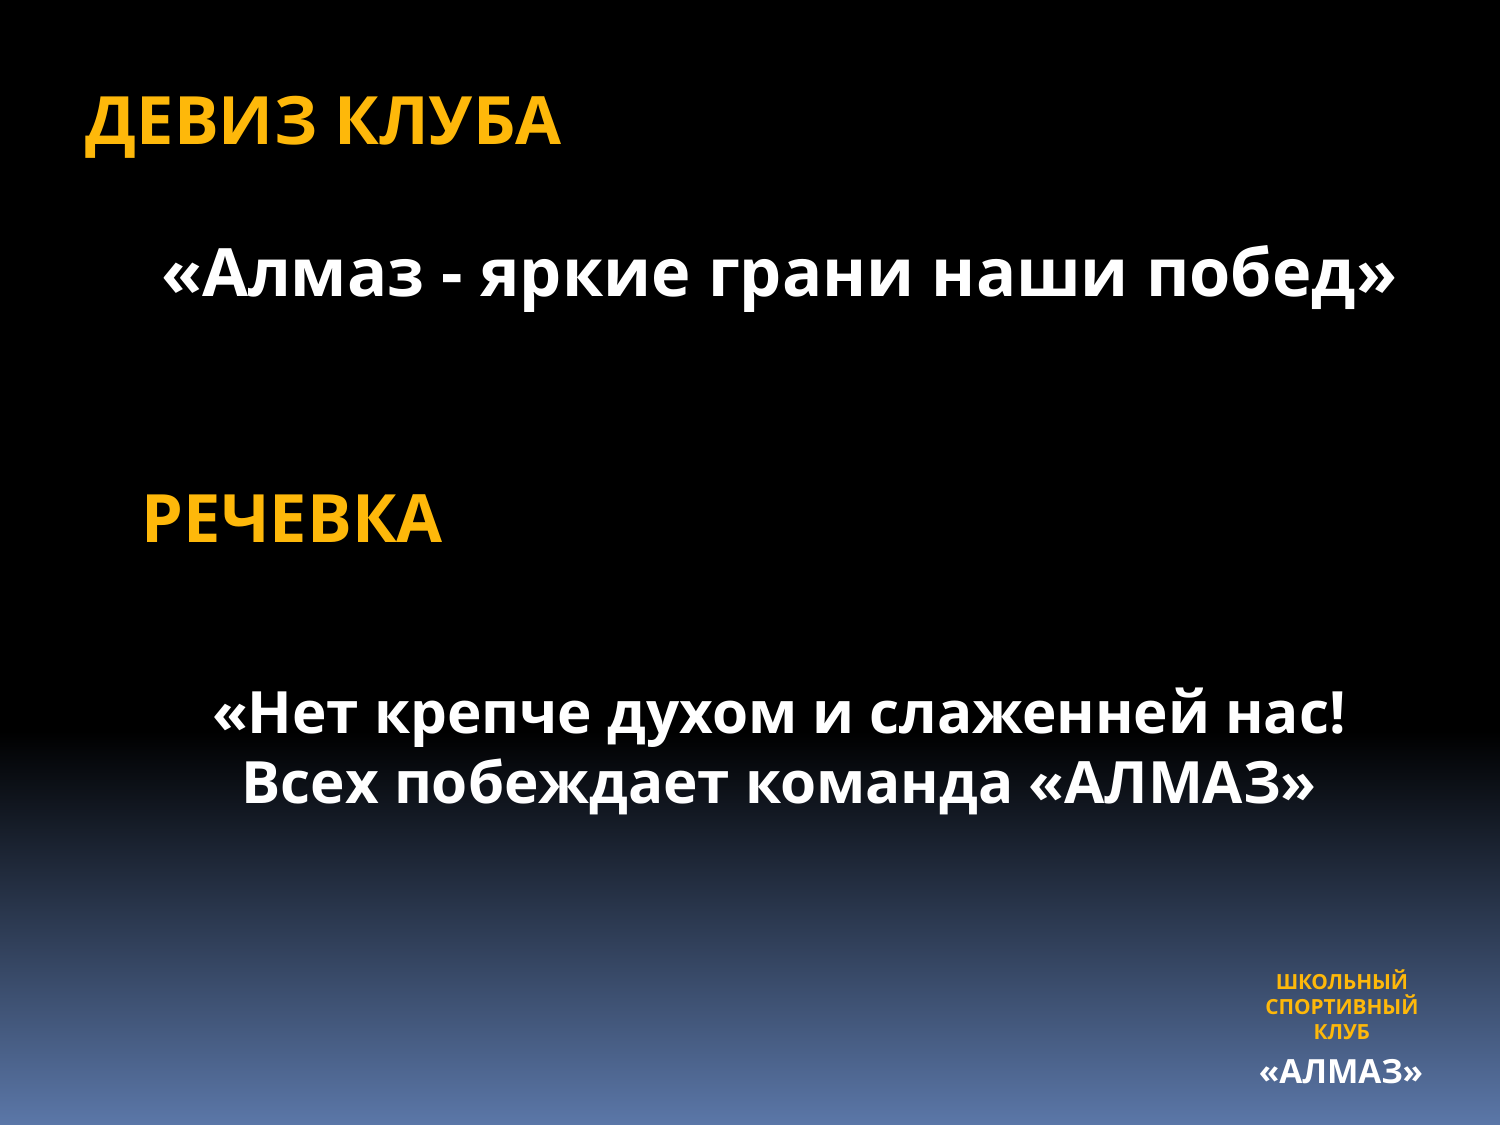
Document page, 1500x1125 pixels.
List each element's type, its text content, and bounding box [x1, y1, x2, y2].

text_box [1218, 960, 1466, 1099]
text_box РЕЧЕВКА [127, 468, 458, 564]
text_box «Нет крепче духом и слаженней нас! Всех побеждает команда «АЛМАЗ» [105, 667, 1453, 823]
text_box ДЕВИЗ КЛУБА [70, 70, 577, 165]
text_box «Алмаз - яркие грани наши побед» [128, 222, 1430, 318]
